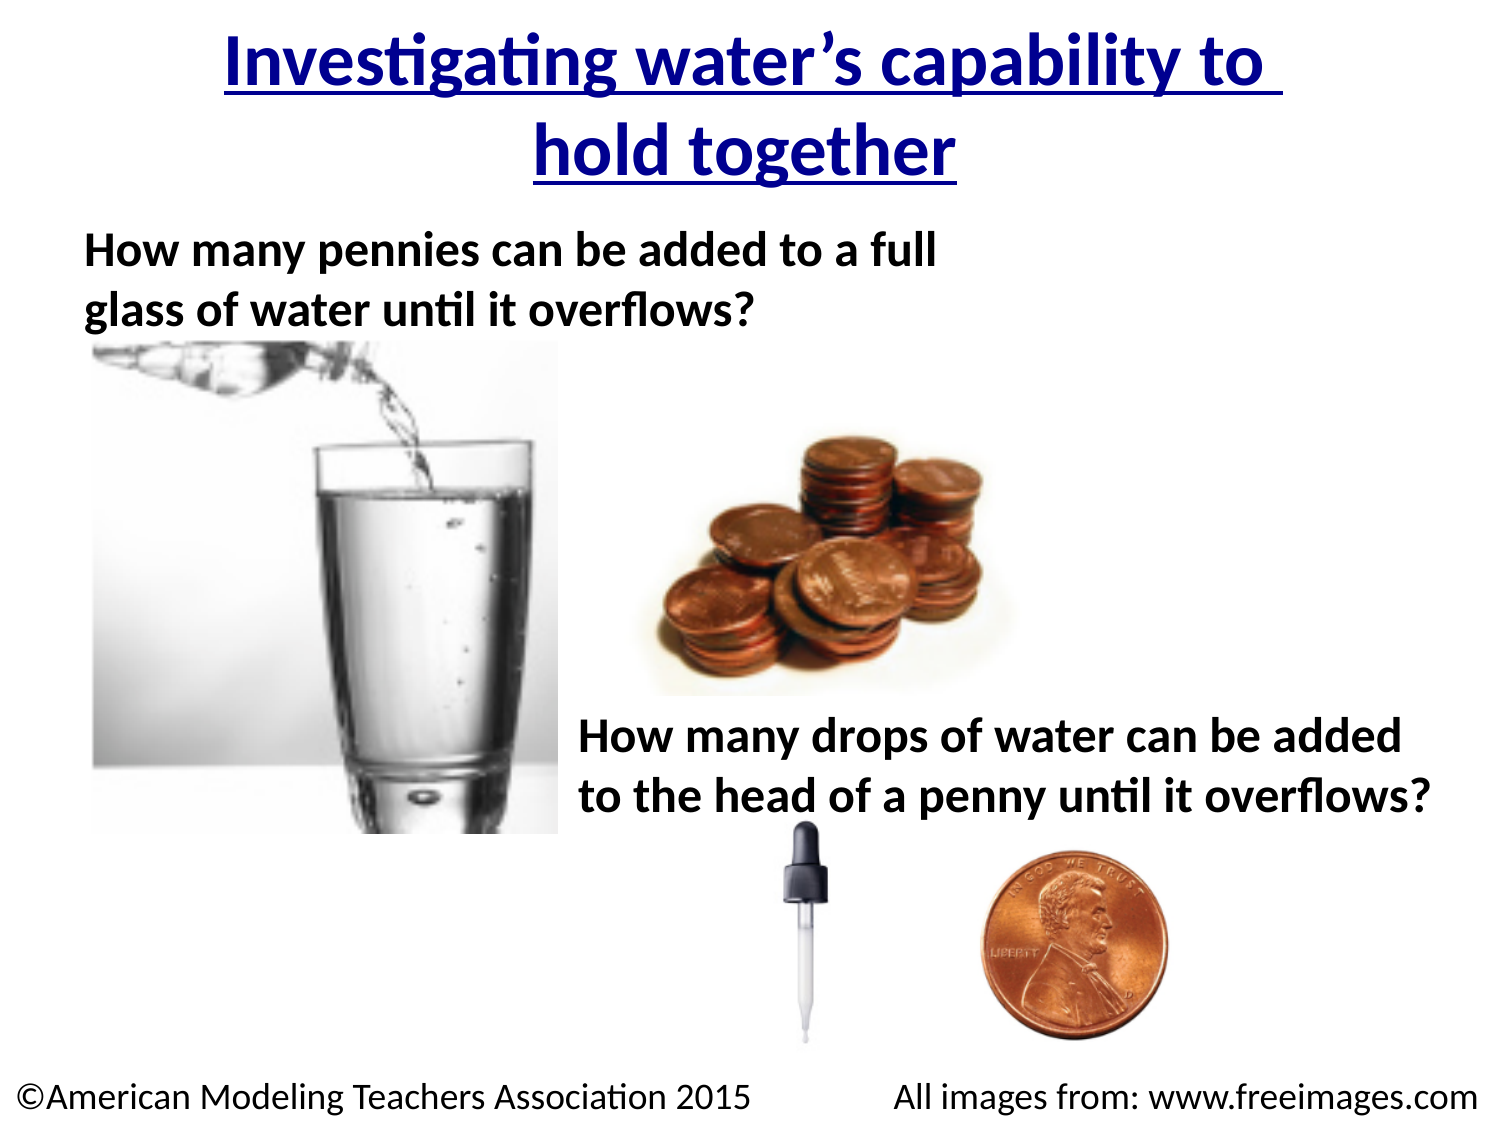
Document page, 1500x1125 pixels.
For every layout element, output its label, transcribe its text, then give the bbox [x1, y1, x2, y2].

picture [963, 833, 1188, 1048]
text_box How many drops of water can be added to the head of a penny until it overflows? [563, 695, 1448, 831]
text_box All images from: www.freeimages.com [878, 1064, 1495, 1125]
picture [702, 813, 902, 1065]
text_box How many pennies can be added to a full glass of water until it overflows? [69, 208, 964, 344]
text_box ©American Modeling Teachers Association 2015 [0, 1064, 862, 1125]
picture [87, 339, 558, 835]
picture [623, 396, 1022, 696]
text_box Investigating water’s capability to hold together [69, 3, 1438, 199]
